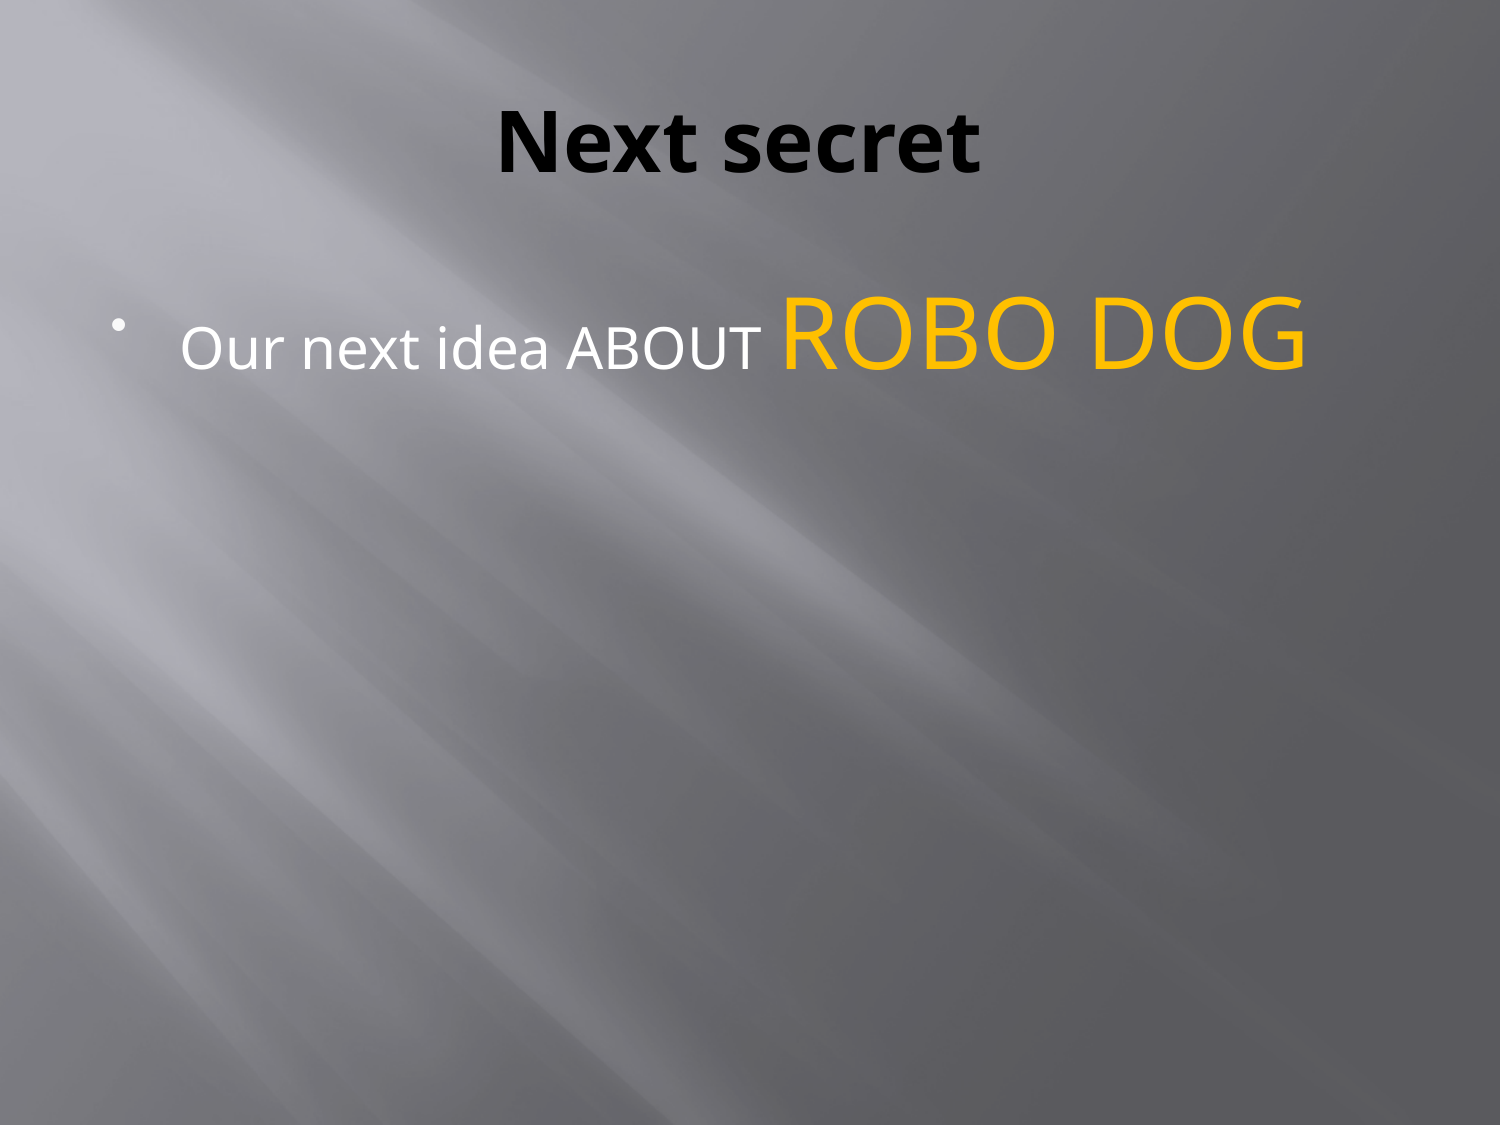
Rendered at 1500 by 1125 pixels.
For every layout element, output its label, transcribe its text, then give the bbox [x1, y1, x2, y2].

list Our next idea ABOUT ROBO DOG [75, 262, 1425, 1035]
title Next secret [75, 45, 1425, 233]
